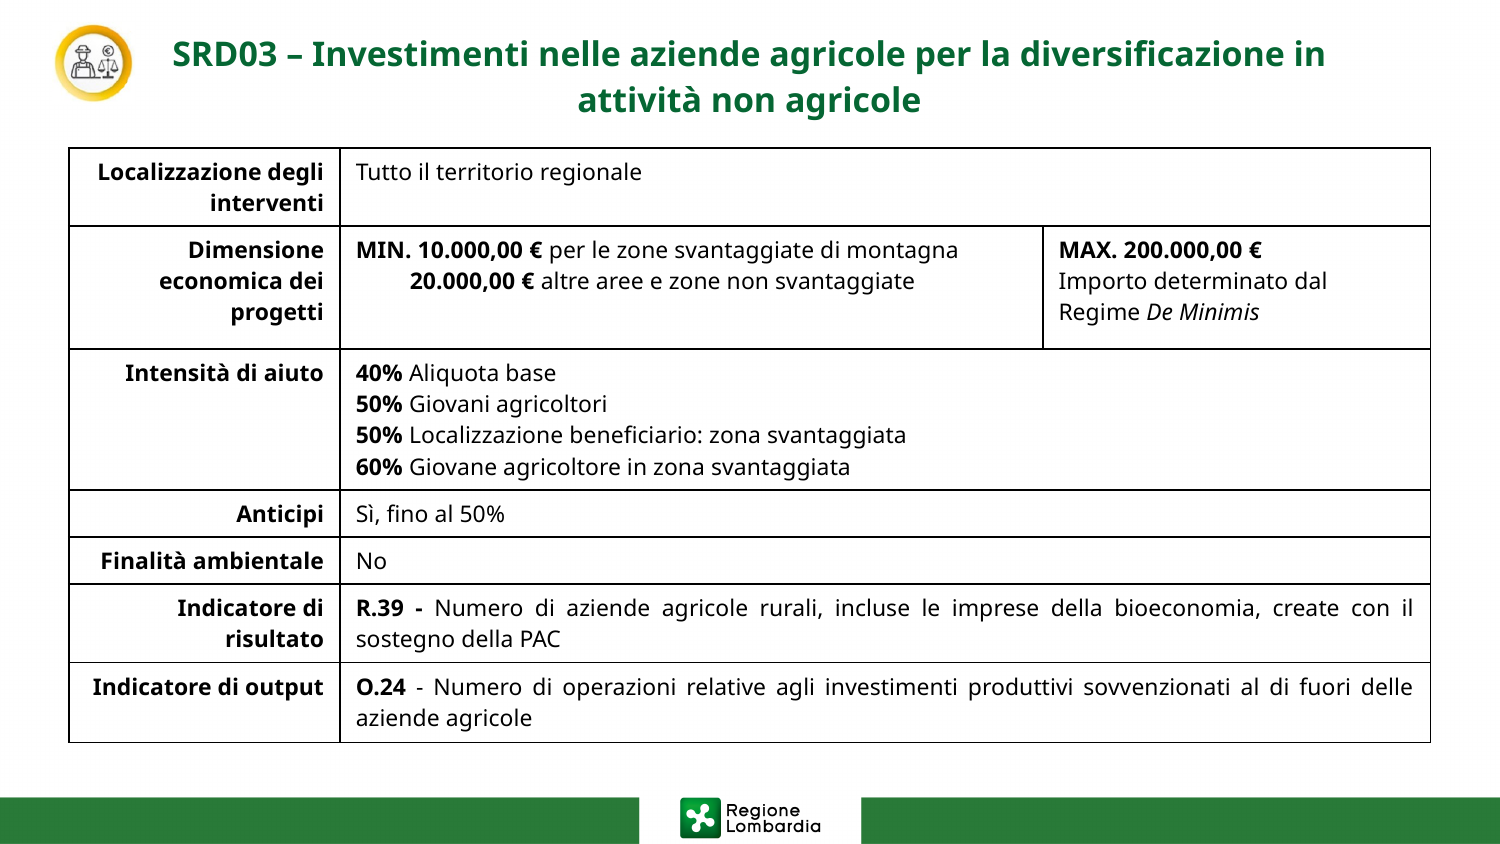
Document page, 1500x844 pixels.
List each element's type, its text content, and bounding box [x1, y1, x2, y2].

table_cell Indicatore di risultato [70, 585, 339, 662]
table_cell Indicatore di output [70, 663, 339, 742]
table_header Tutto il territorio regionale [341, 149, 1430, 225]
table_cell 40% Aliquota base 50% Giovani agricoltori 50% Localizzazione beneficiario: zona svantaggiata 60% Giovane agricoltore in zona svantaggiata [341, 350, 1430, 489]
table_cell Intensità di aiuto [70, 350, 339, 489]
table_cell R.39 - Numero di aziende agricole rurali, incluse le imprese della bioeconomia, create con il sostegno della PAC [341, 585, 1430, 662]
table_cell No [341, 538, 1430, 583]
text_box SRD03 – Investimenti nelle aziende agricole per la diversificazione in attività non agricole [112, 22, 1388, 131]
table_cell O.24 - Numero di operazioni relative agli investimenti produttivi sovvenzionati al di fuori delle aziende agricole [341, 663, 1430, 742]
table_cell MIN. 10.000,00 € per le zone svantaggiate di montagna 20.000,00 € altre aree e zone non svantaggiate [341, 227, 1042, 348]
table_cell Dimensione economica dei progetti [70, 227, 339, 348]
table_cell Sì, fino al 50% [341, 491, 1430, 536]
table_header Localizzazione degli interventi [70, 149, 339, 225]
table_cell Anticipi [70, 491, 339, 536]
picture [0, 0, 1500, 844]
table_cell MAX. 200.000,00 € Importo determinato dal Regime De Minimis [1044, 227, 1430, 348]
table_cell Finalità ambientale [70, 538, 339, 583]
